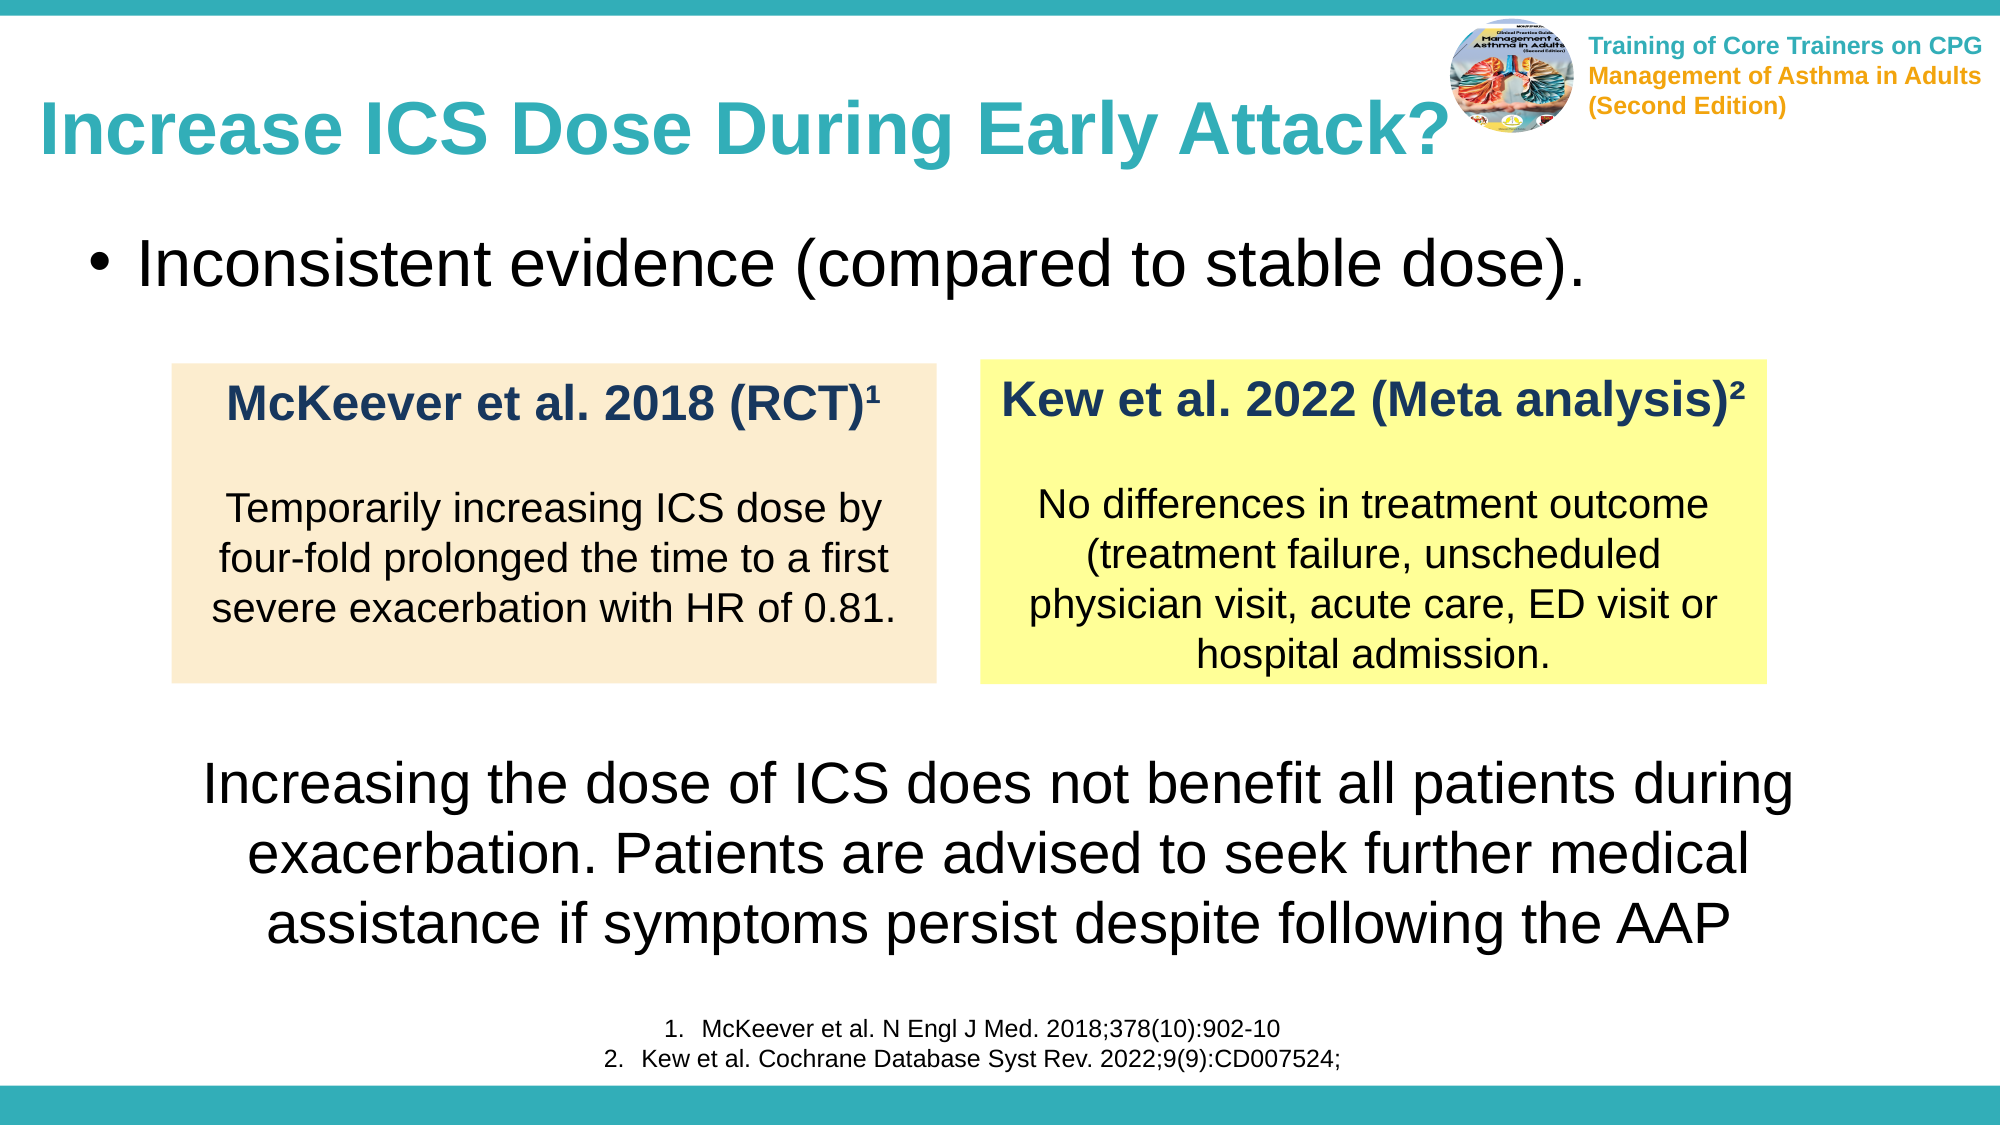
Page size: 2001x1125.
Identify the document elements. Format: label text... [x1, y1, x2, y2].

text_box Inconsistent evidence (compared to stable dose). [74, 212, 1920, 308]
text_box McKeever et al. N Engl J Med. 2018;378(10):902-10 Kew et al. Cochrane Database Syst Rev. 2022;9(9):CD007524; [200, 1005, 1746, 1081]
picture [1452, 18, 1572, 61]
text_box Kew et al. 2022 (Meta analysis)² No differences in treatment outcome (treatment failure, unscheduled physician visit, acute care, ED visit or hospital admission. [980, 359, 1767, 685]
text_box Increasing the dose of ICS does not benefit all patients during exacerbation. Patients are advised to seek further medical assistance if symptoms persist despite following the AAP [150, 738, 1850, 963]
list Increase ICS Dose During Early Attack? [24, 61, 1746, 188]
text_box McKeever et al. 2018 (RCT)¹ Temporarily increasing ICS dose by four-fold prolonged the time to a first severe exacerbation with HR of 0.81. [171, 363, 937, 684]
